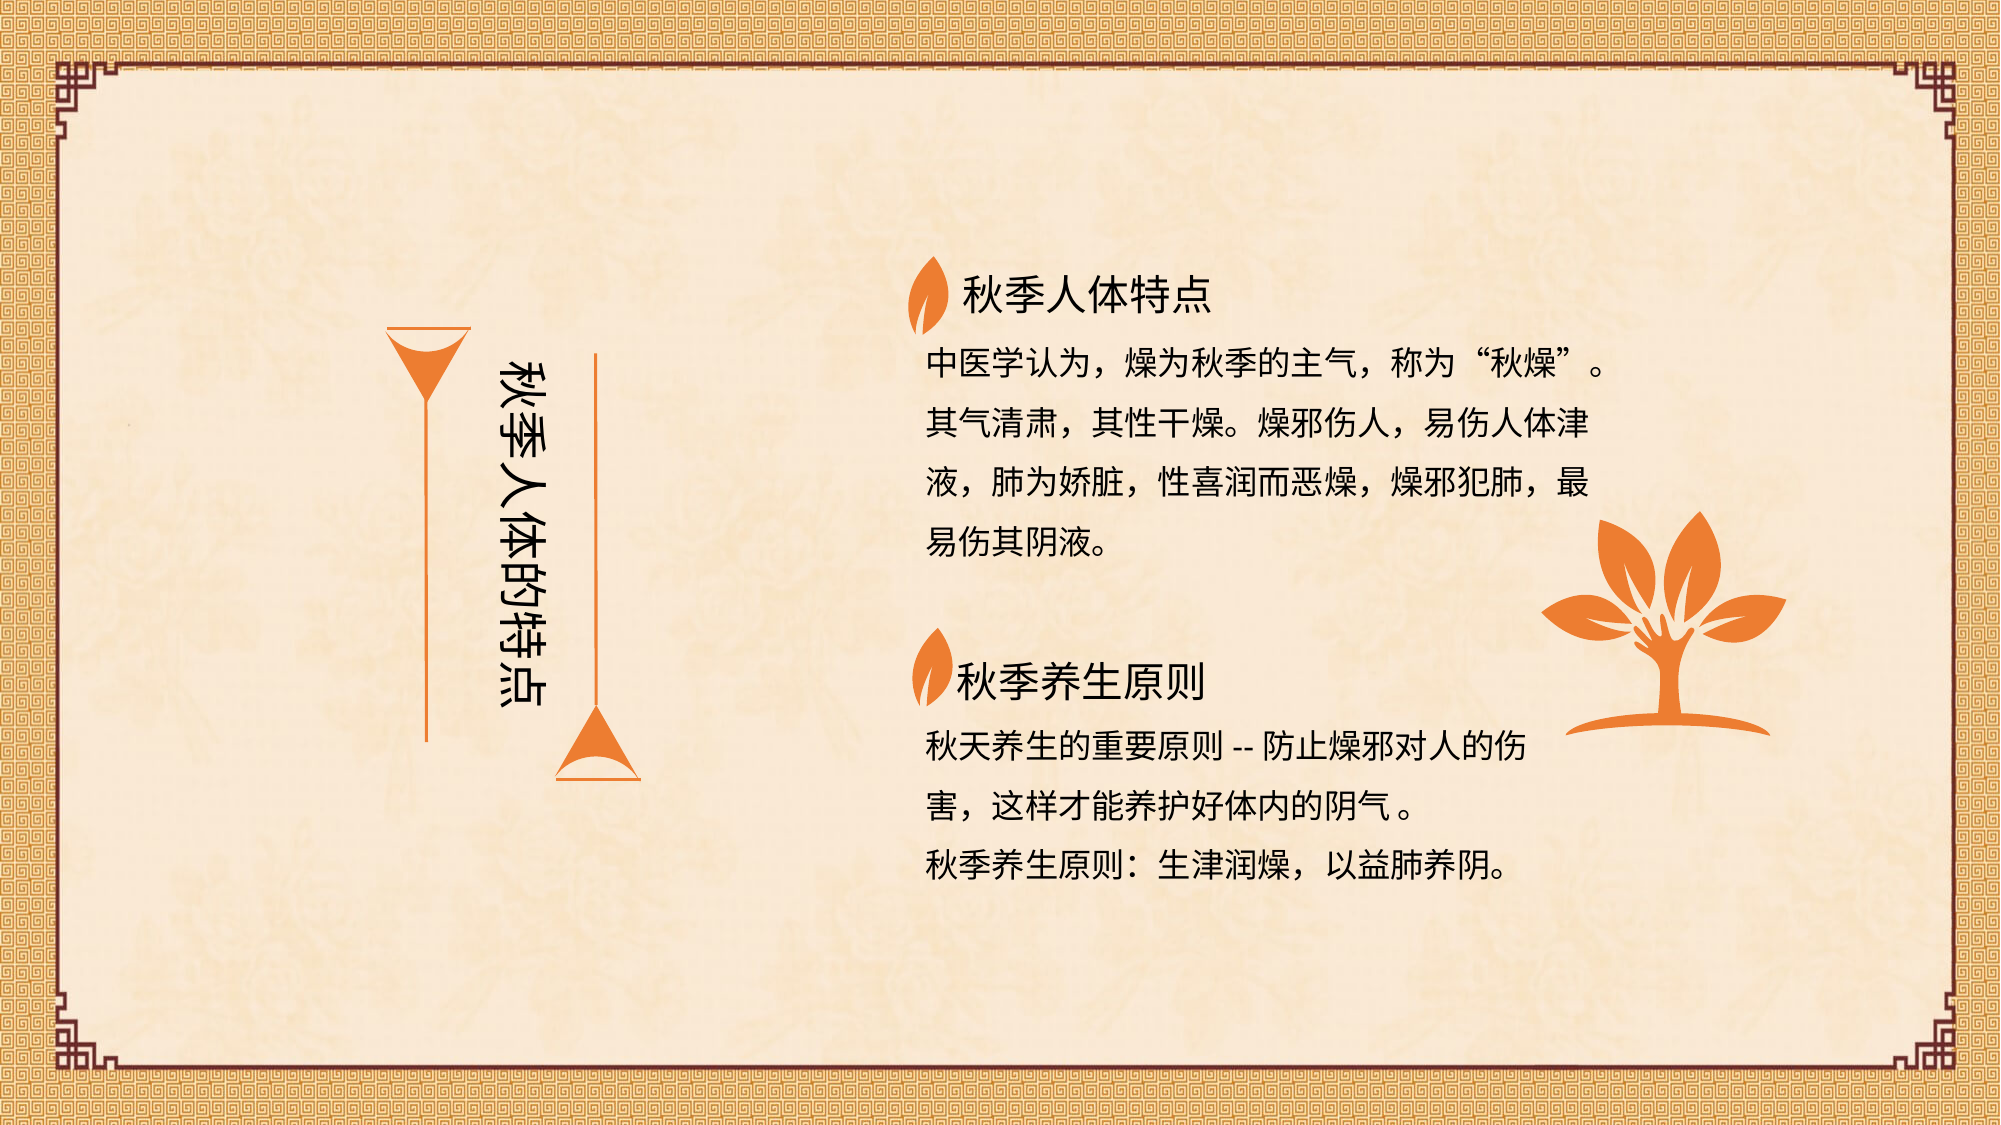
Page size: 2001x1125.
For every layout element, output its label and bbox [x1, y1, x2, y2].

text_box [1541, 511, 1787, 736]
text_box [381, 301, 641, 806]
picture [0, 0, 2000, 1125]
text_box [890, 256, 1608, 566]
text_box [894, 627, 1547, 947]
